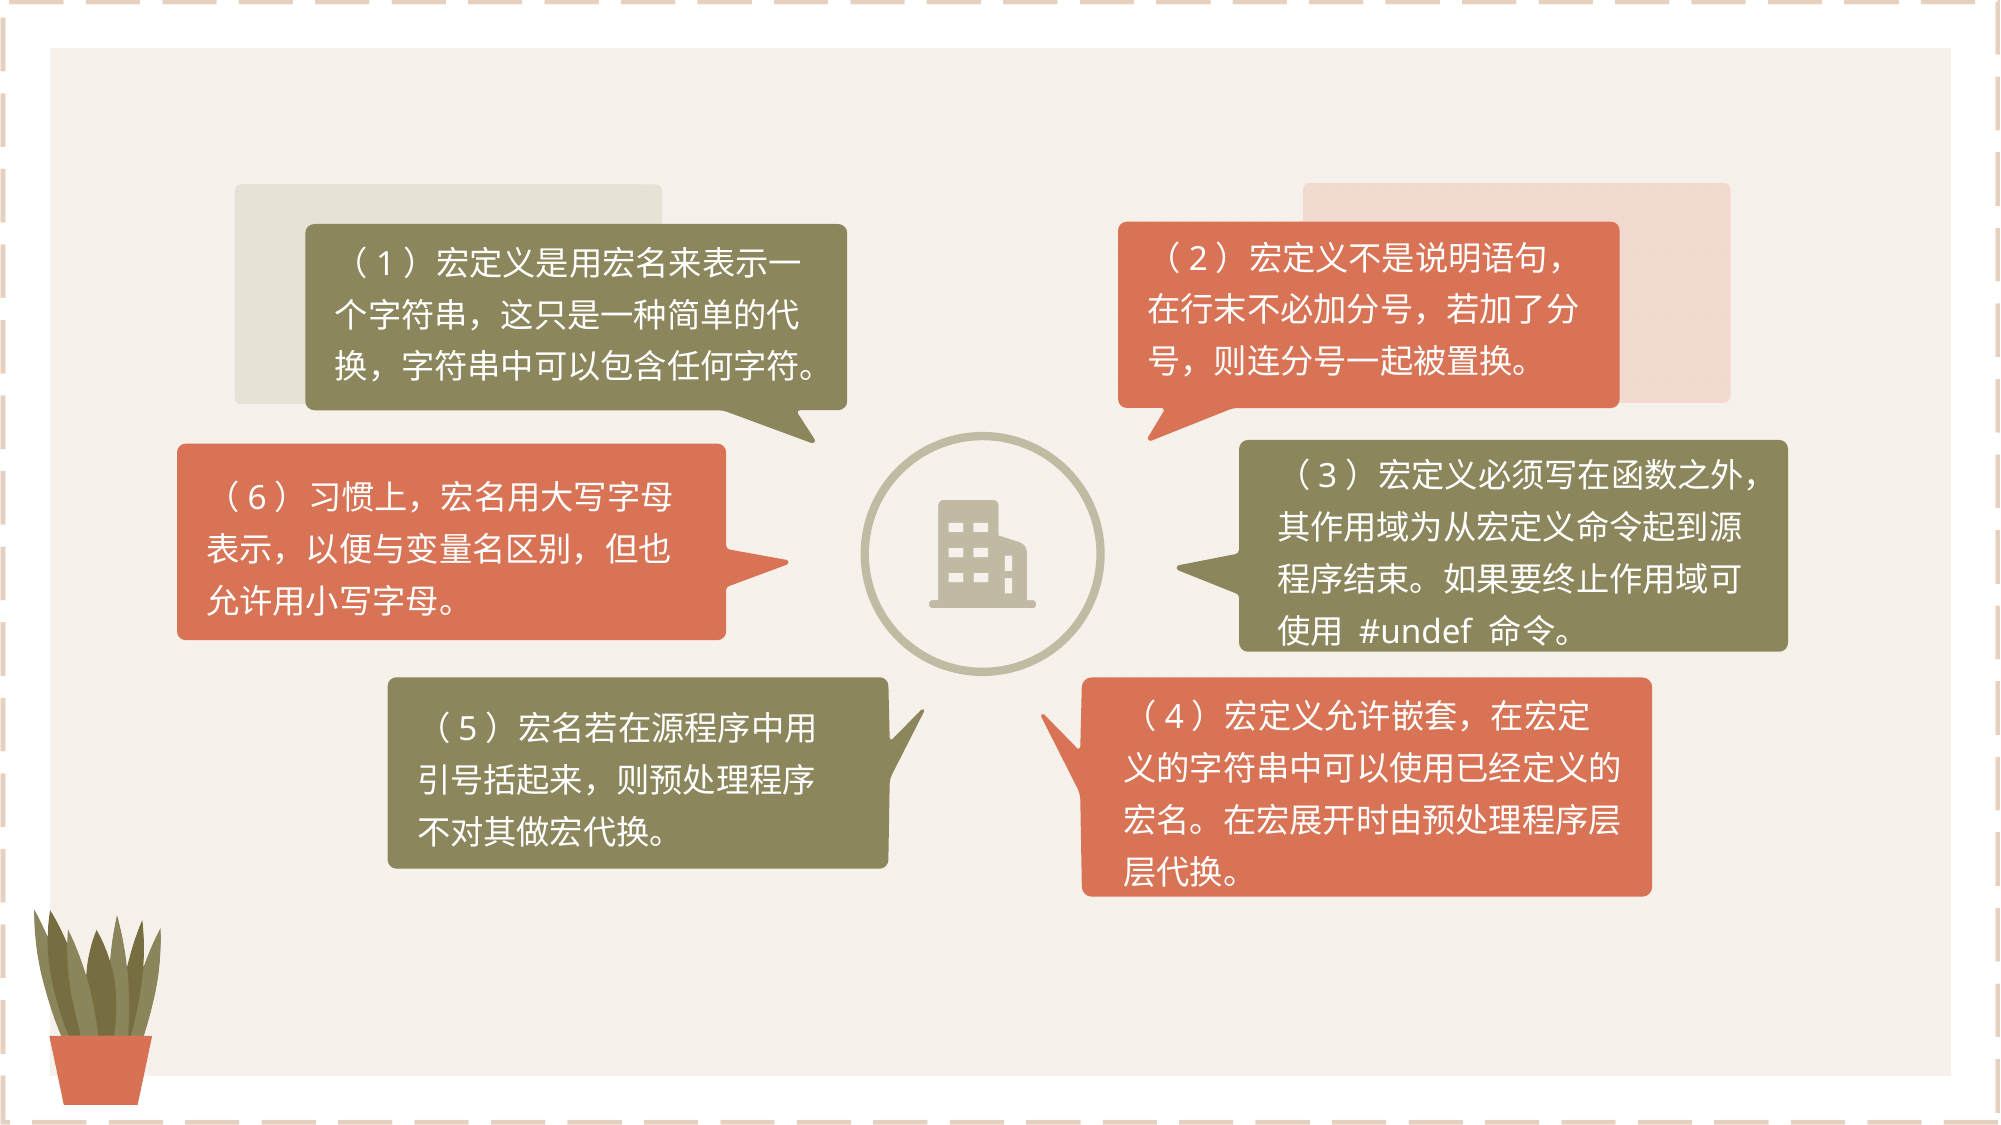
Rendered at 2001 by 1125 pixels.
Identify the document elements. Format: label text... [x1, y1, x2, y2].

text_box （5）宏名若在源程序中用引号括起来，则预处理程序不对其做宏代换。 [386, 676, 926, 870]
text_box [1302, 181, 1732, 404]
text_box （6）习惯上，宏名用大写字母表示，以便与变量名区别，但也允许用小写字母。 [176, 442, 790, 642]
text_box [233, 183, 664, 406]
text_box （2）宏定义不是说明语句，在行末不必加分号，若加了分号，则连分号一起被置换。 [1117, 220, 1621, 442]
text_box （1）宏定义是用宏名来表示一个字符串，这只是一种简单的代换，字符串中可以包含任何字符。 [304, 222, 849, 444]
picture [0, 0, 2000, 1125]
text_box （4）宏定义允许嵌套，在宏定义的字符串中可以使用已经定义的宏名。在宏展开时由预处理程序层层代换。 [1040, 676, 1654, 898]
text_box （3）宏定义必须写在函数之外，其作用域为从宏定义命令起到源程序结束。如果要终止作用域可使用 #undef 命令。 [1175, 438, 1790, 653]
text_box [863, 435, 1102, 673]
